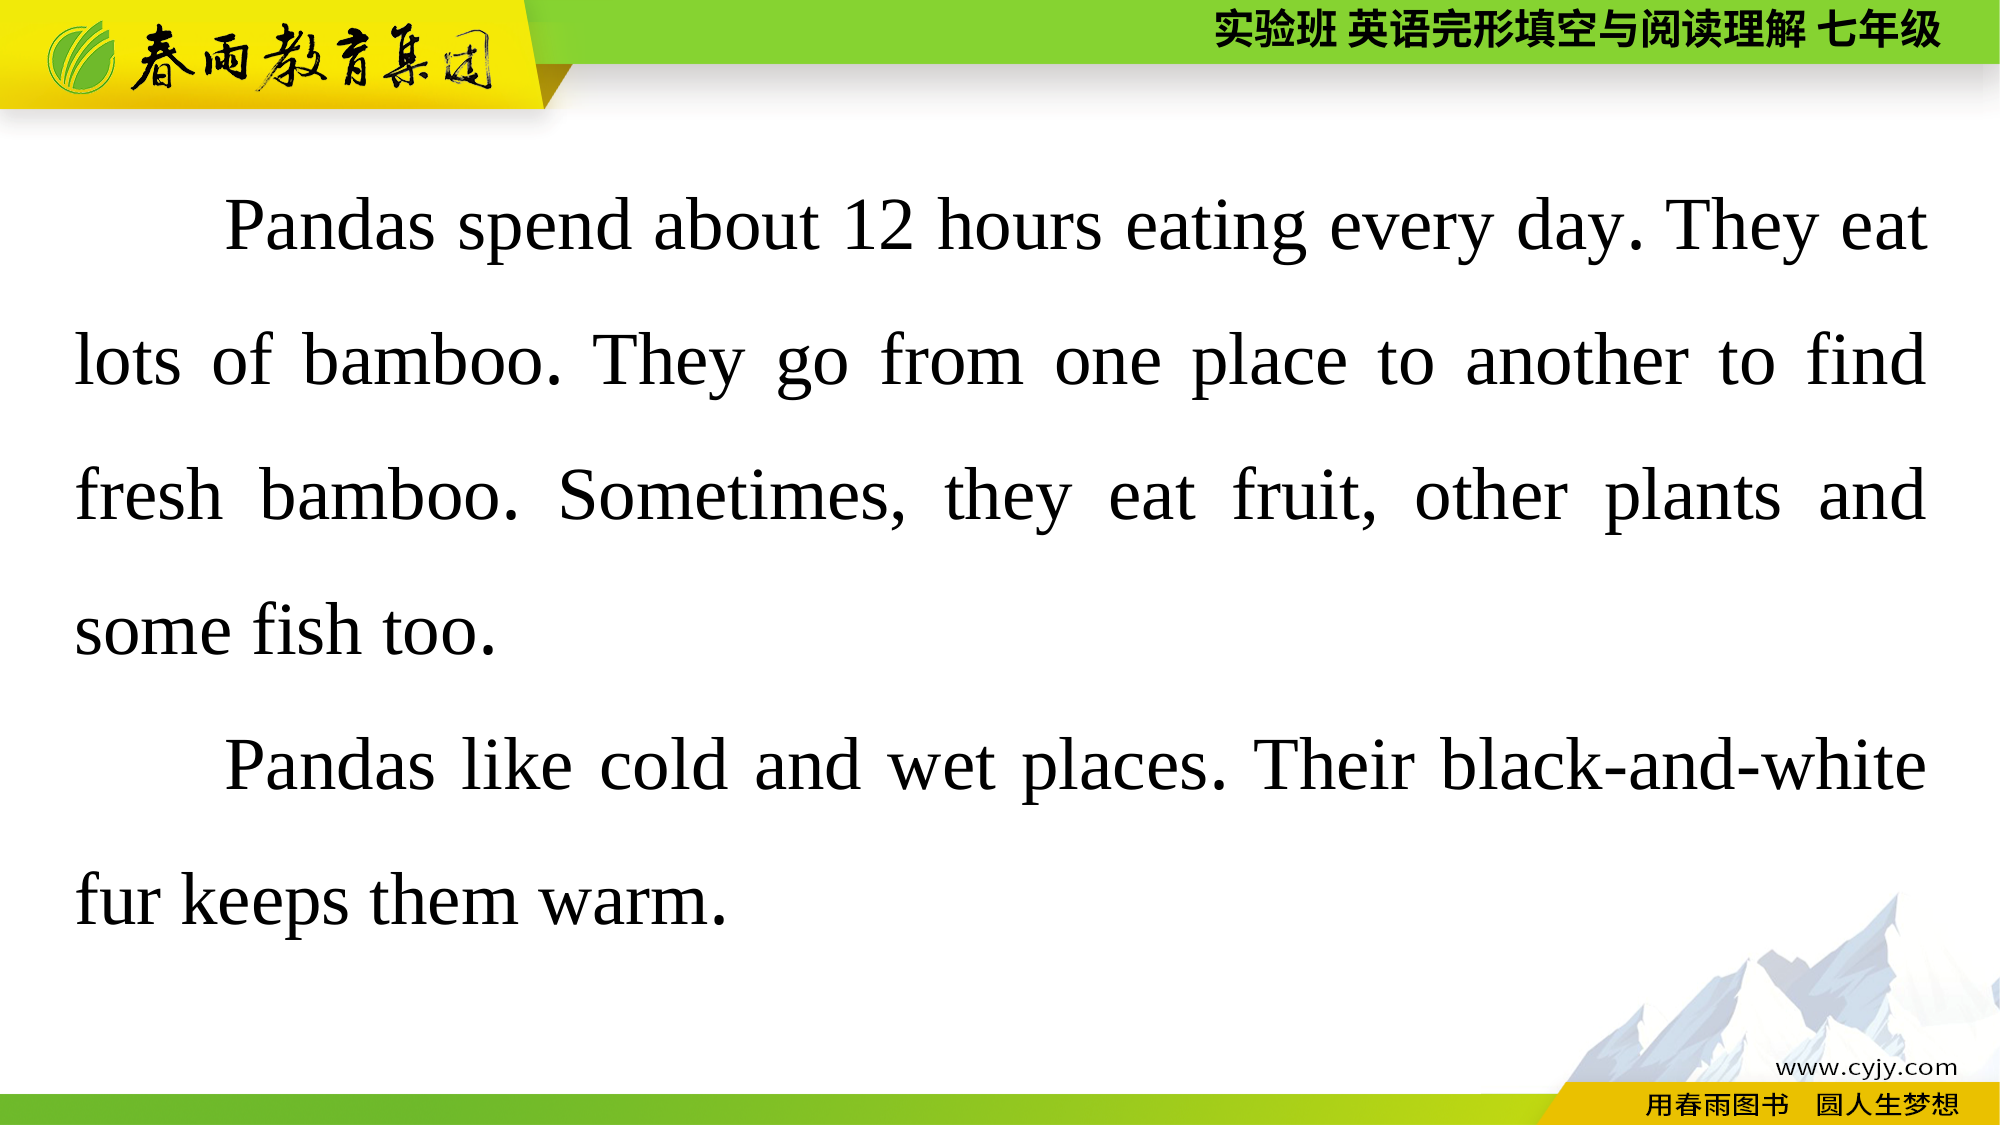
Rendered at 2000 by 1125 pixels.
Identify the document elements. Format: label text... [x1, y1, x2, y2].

picture [0, 0, 2000, 1125]
list Pandas spend about 12 hours eating every day. They eat lots of bamboo. They go from one place to another to find fresh bamboo. Sometimes, they eat fruit, other plants and some fish too. Pandas like cold and wet places. Their black-and-white fur keeps them warm. [59, 122, 1944, 956]
